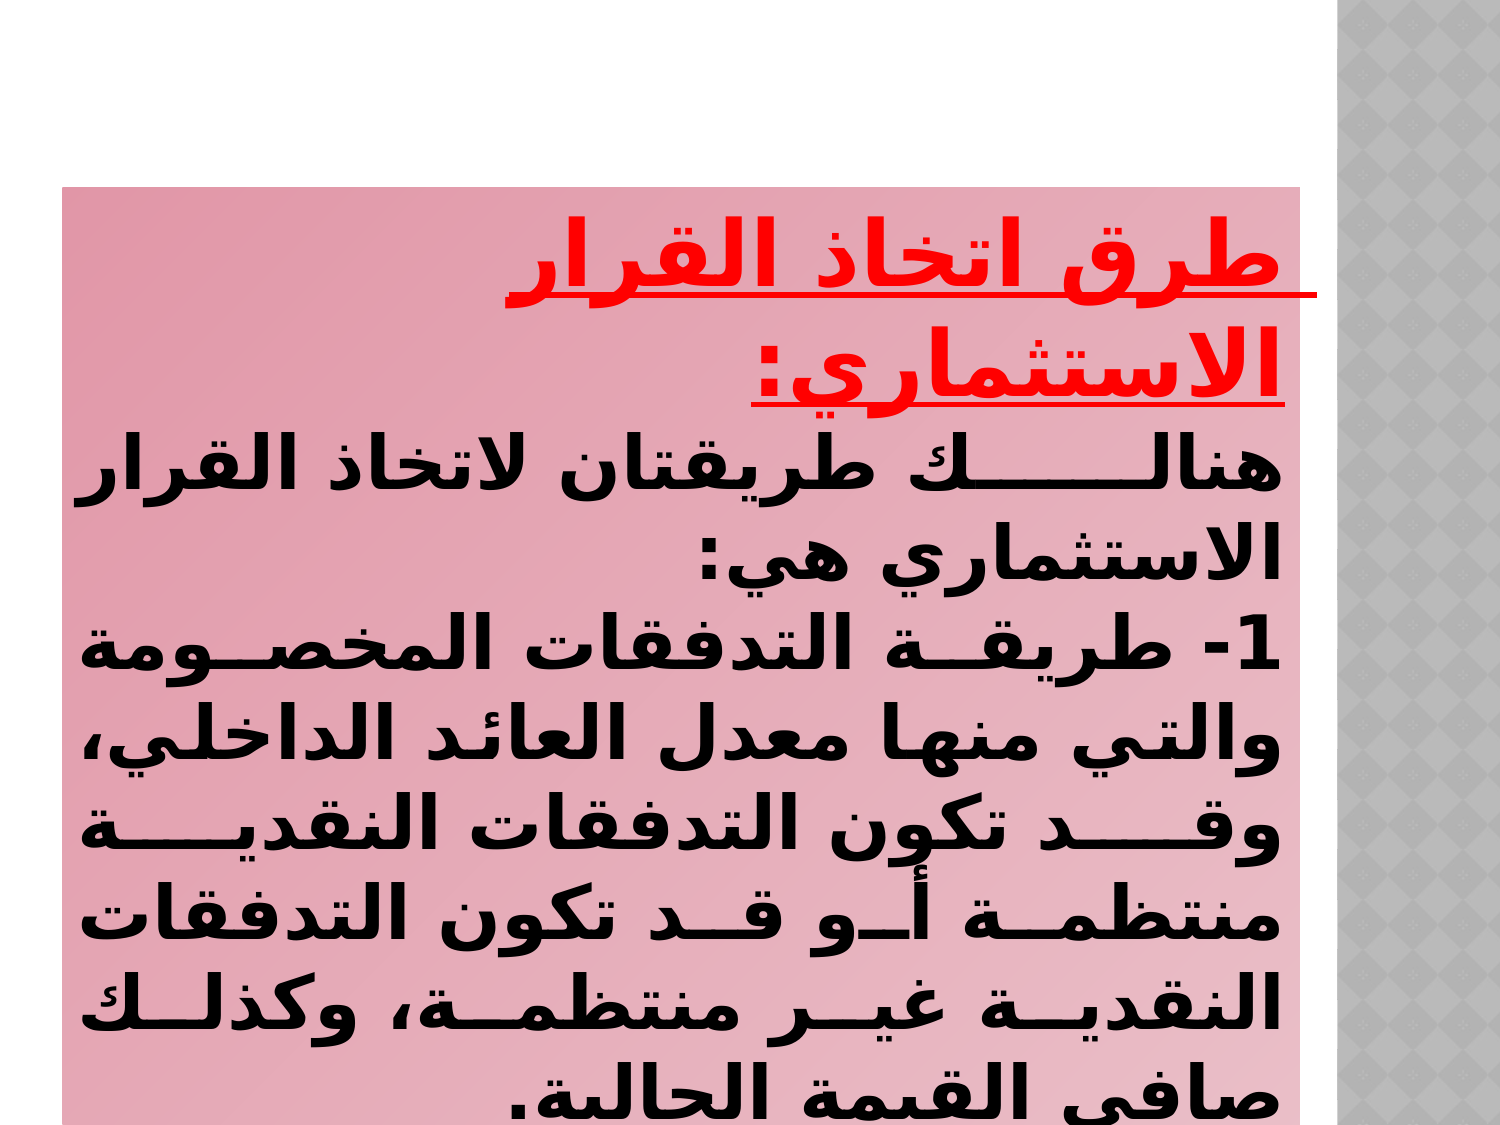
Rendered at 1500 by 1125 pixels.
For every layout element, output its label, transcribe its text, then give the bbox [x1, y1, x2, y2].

text_box طرق اتخاذ القرار الاستثماري: هنالك طريقتان لاتخاذ القرار الاستثماري هي: 1- طريقة التدفقات المخصومة والتي منها معدل العائد الداخلي، وقد تكون التدفقات النقدية منتظمة أو قد تكون التدفقات النقدية غير منتظمة، وكذلك صافي القيمة الحالية. [62, 187, 1300, 1125]
